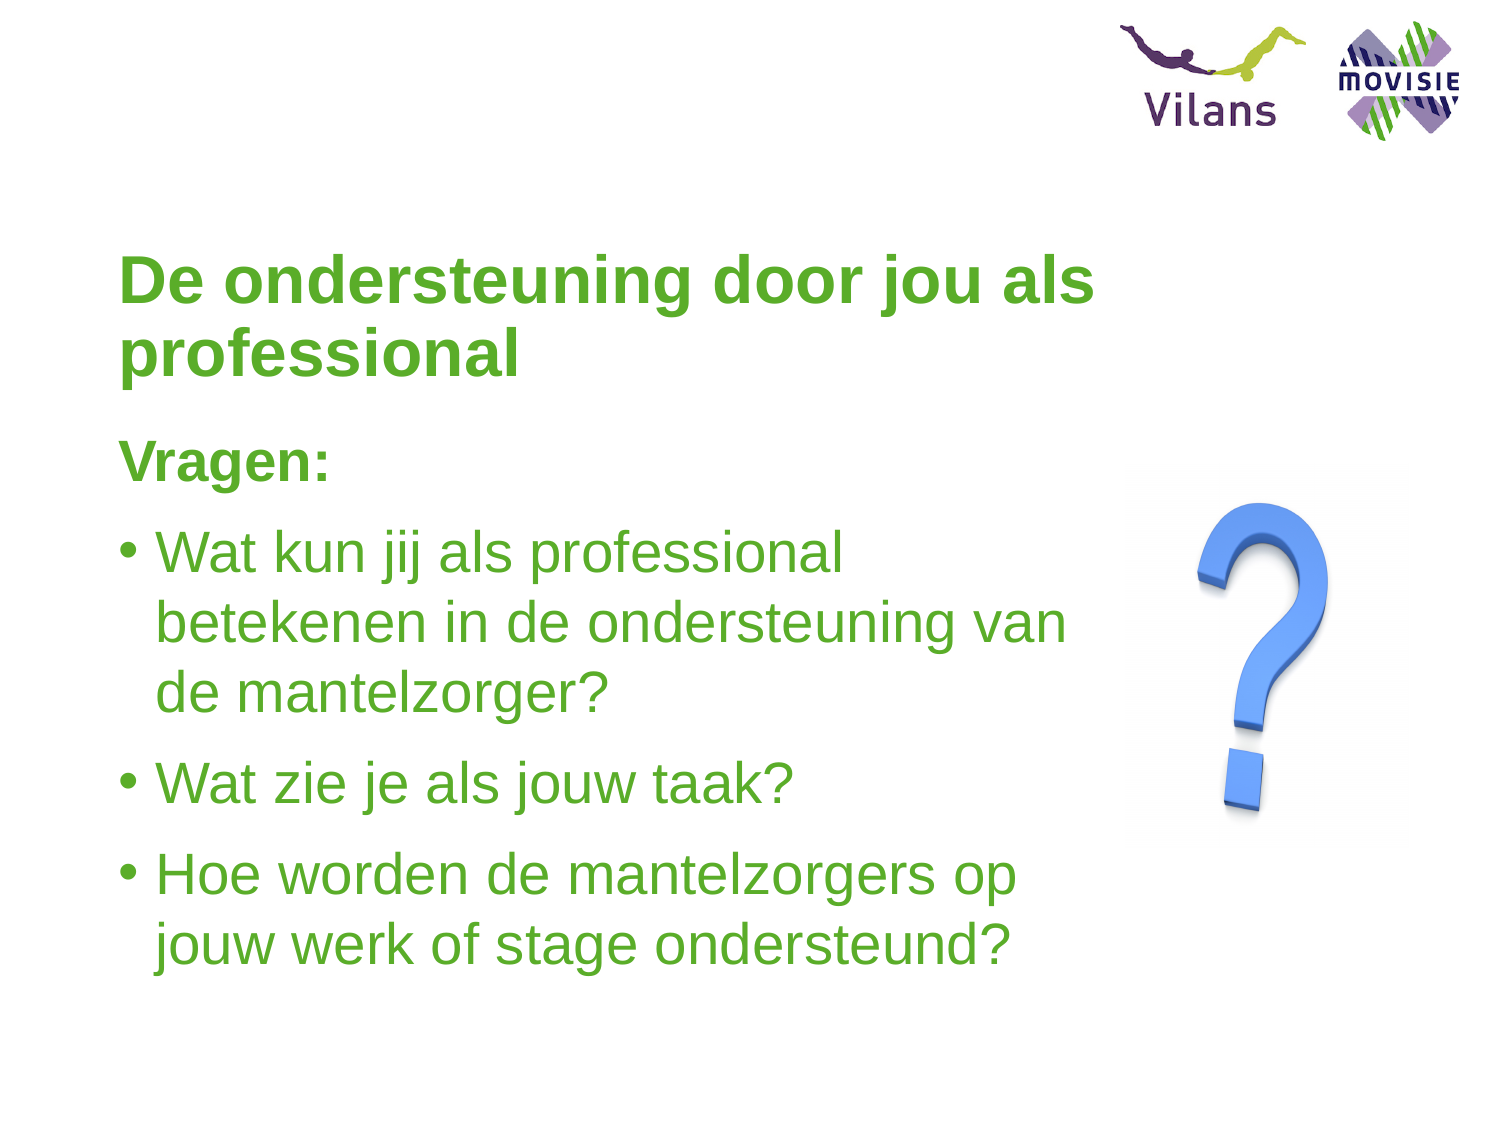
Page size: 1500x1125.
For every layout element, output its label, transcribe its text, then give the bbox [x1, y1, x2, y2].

title De ondersteuning door jou als professional [103, 236, 1397, 400]
list Vragen: Wat kun jij als professional betekenen in de ondersteuning van de mantelzorger? Wat zie je als jouw taak? Hoe worden de mantelzorgers op jouw werk of stage ondersteund? [103, 416, 1088, 952]
picture [1339, 21, 1459, 141]
picture [1120, 25, 1306, 126]
picture [1125, 463, 1409, 848]
